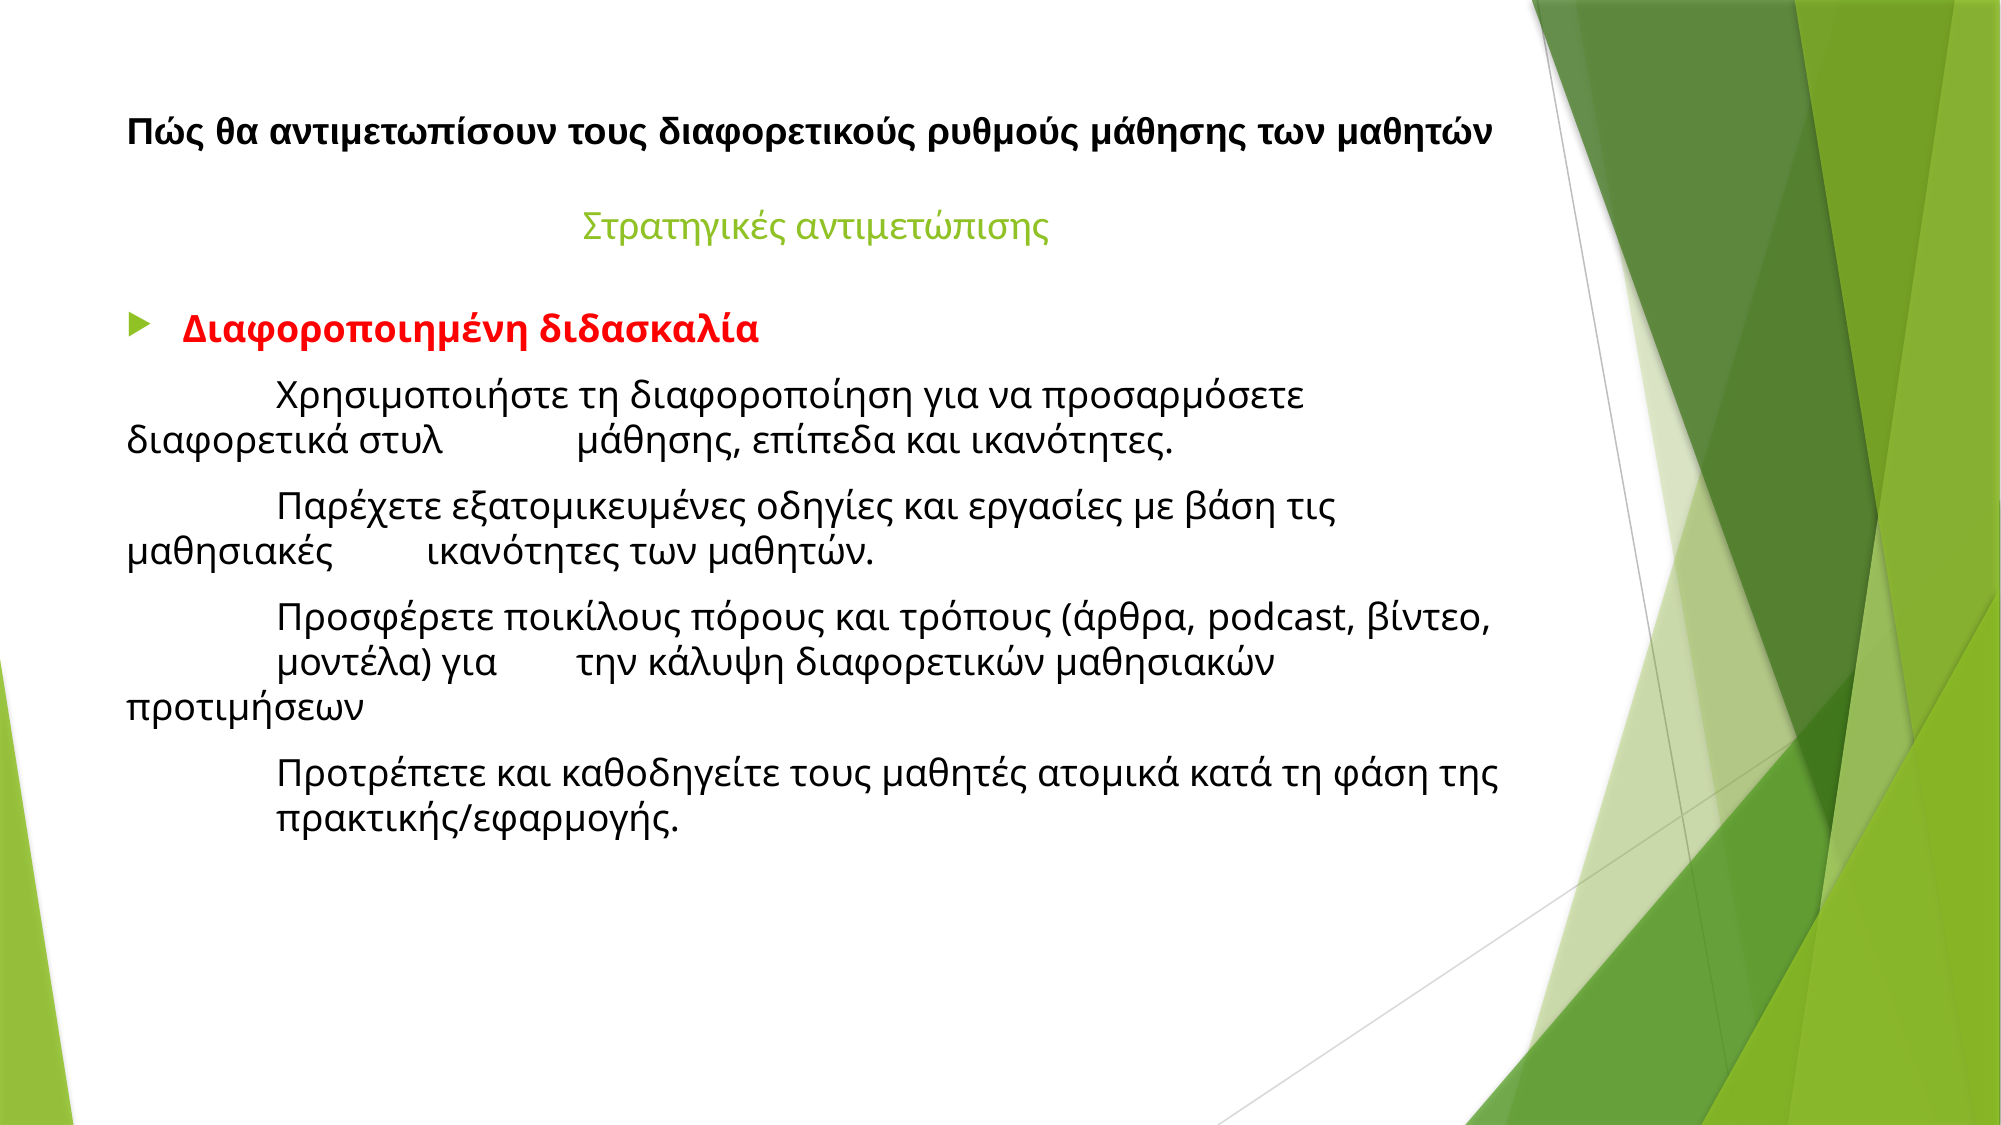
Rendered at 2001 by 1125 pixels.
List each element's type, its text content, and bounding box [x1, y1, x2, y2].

list Διαφοροποιημένη διδασκαλία Χρησιμοποιήστε τη διαφοροποίηση για να προσαρμόσετε διαφορετικά στυλ μάθησης, επίπεδα και ικανότητες. Παρέχετε εξατομικευμένες οδηγίες και εργασίες με βάση τις μαθησιακές ικανότητες των μαθητών. Προσφέρετε ποικίλους πόρους και τρόπους (άρθρα, podcast, βίντεο, μοντέλα) για την κάλυψη διαφορετικών μαθησιακών προτιμήσεων Προτρέπετε και καθοδηγείτε τους μαθητές ατομικά κατά τη φάση της πρακτικής/εφαρμογής. [111, 297, 1522, 991]
title Πώς θα αντιμετωπίσουν τους διαφορετικούς ρυθμούς μάθησης των μαθητών Στρατηγικές αντιμετώπισης [111, 99, 1522, 280]
